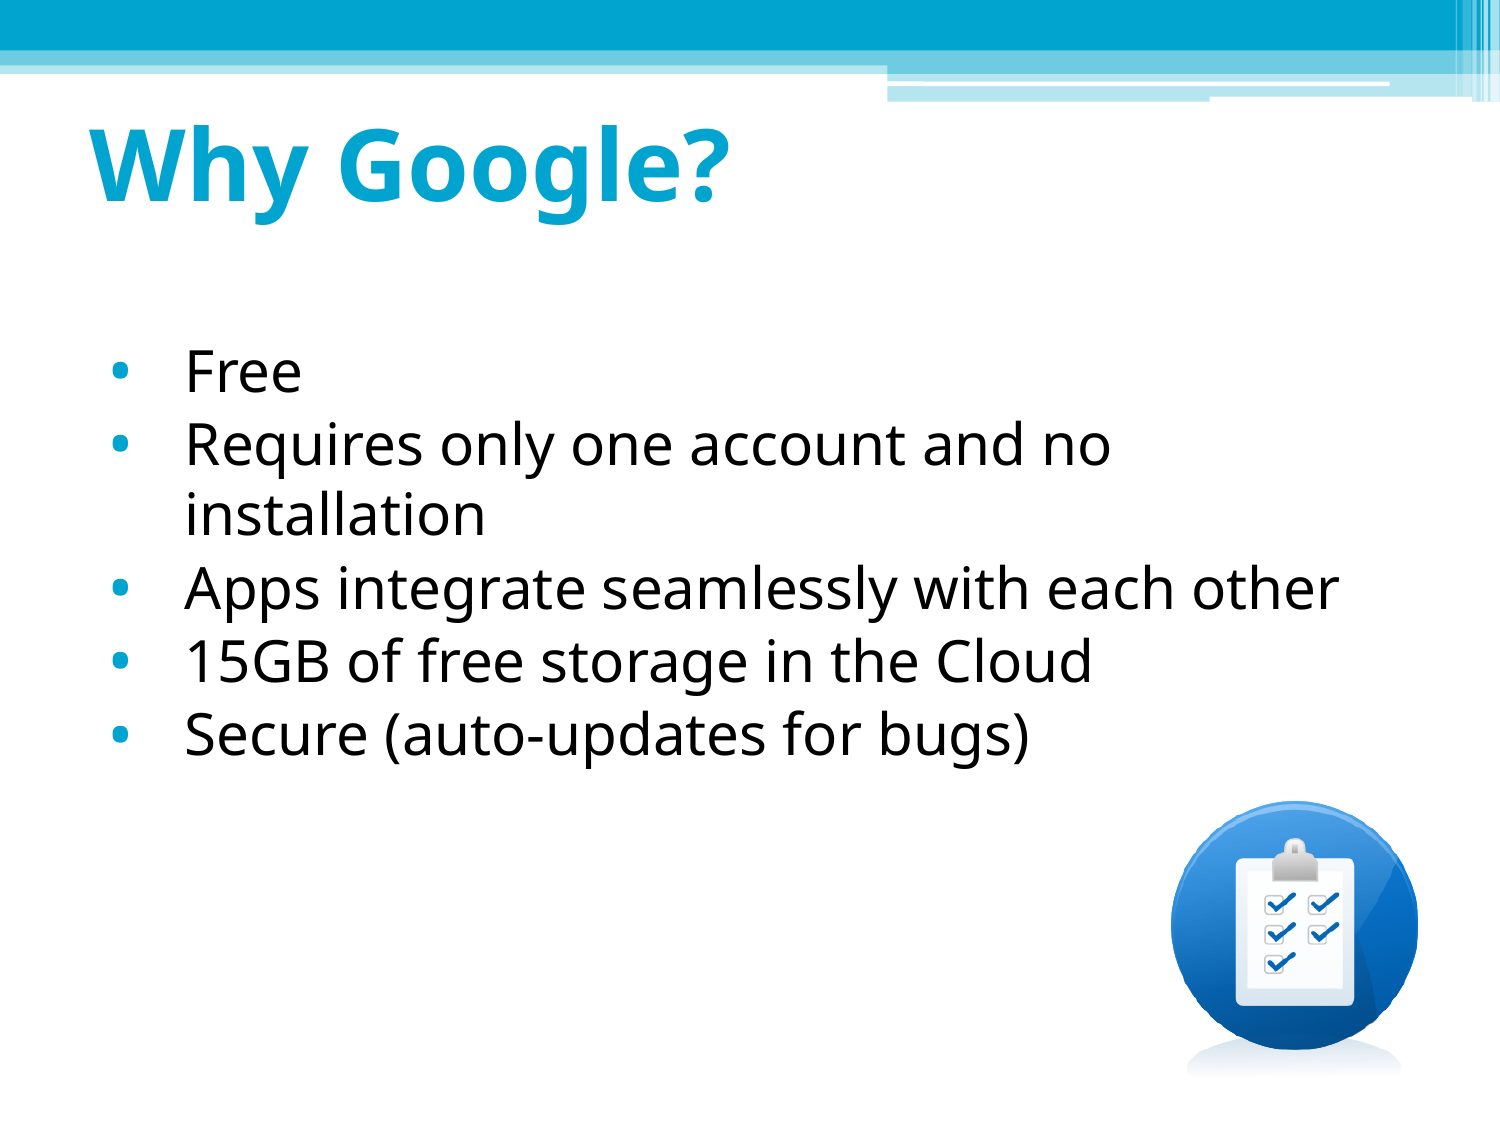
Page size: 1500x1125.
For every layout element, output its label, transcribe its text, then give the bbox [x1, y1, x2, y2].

list Free Requires only one account and no installation Apps integrate seamlessly with each other 15GB of free storage in the Cloud Secure (auto-updates for bugs) [87, 326, 1400, 952]
title Why Google? [75, 75, 1418, 248]
picture [1171, 801, 1418, 1102]
